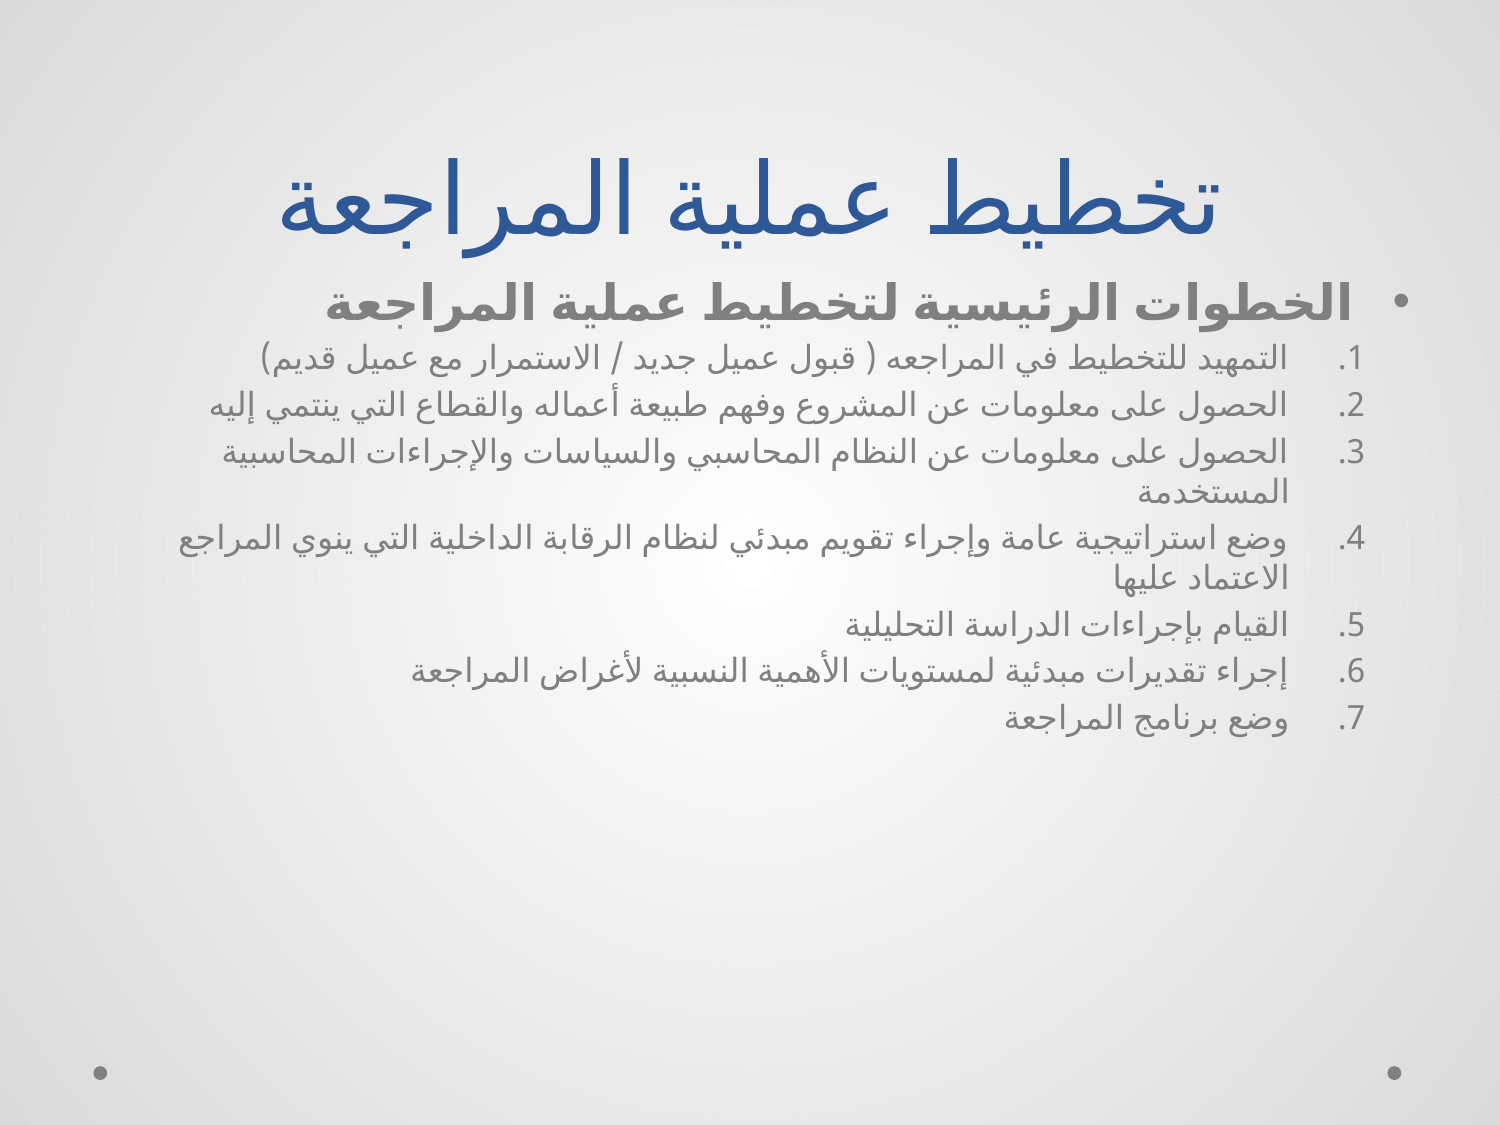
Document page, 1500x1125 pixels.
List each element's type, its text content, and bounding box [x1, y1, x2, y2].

list الخطوات الرئيسية لتخطيط عملية المراجعة التمهيد للتخطيط في المراجعه ( قبول عميل جديد / الاستمرار مع عميل قديم) الحصول على معلومات عن المشروع وفهم طبيعة أعماله والقطاع التي ينتمي إليه الحصول على معلومات عن النظام المحاسبي والسياسات والإجراءات المحاسبية المستخدمة وضع استراتيجية عامة وإجراء تقويم مبدئي لنظام الرقابة الداخلية التي ينوي المراجع الاعتماد عليها القيام بإجراءات الدراسة التحليلية إجراء تقديرات مبدئية لمستويات الأهمية النسبية لأغراض المراجعة وضع برنامج المراجعة [75, 262, 1425, 1005]
title تخطيط عملية المراجعة [75, 0, 1425, 262]
